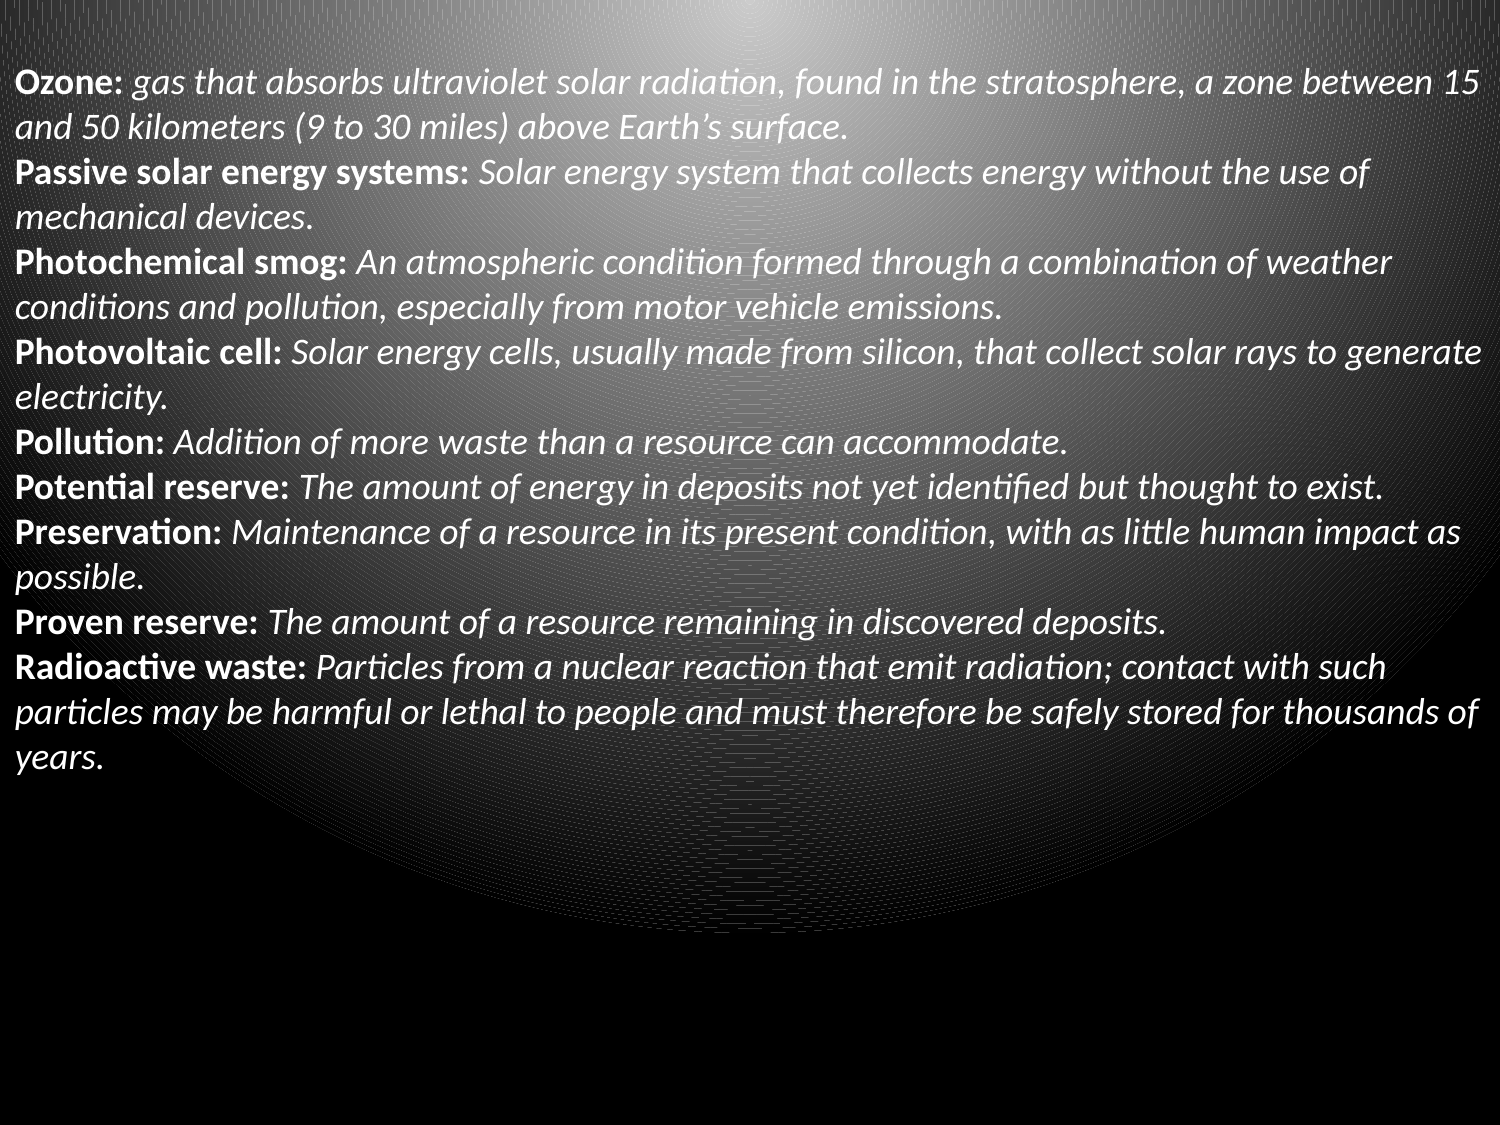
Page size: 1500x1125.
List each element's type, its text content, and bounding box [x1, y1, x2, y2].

text_box Ozone: gas that absorbs ultraviolet solar radiation, found in the stratosphere, a zone between 15 and 50 kilometers (9 to 30 miles) above Earth’s surface. Passive solar energy systems: Solar energy system that collects energy without the use of mechanical devices. Photochemical smog: An atmospheric condition formed through a combination of weather conditions and pollution, especially from motor vehicle emissions. Photovoltaic cell: Solar energy cells, usually made from silicon, that collect solar rays to generate electricity. Pollution: Addition of more waste than a resource can accommodate. Potential reserve: The amount of energy in deposits not yet identified but thought to exist. Preservation: Maintenance of a resource in its present condition, with as little human impact as possible. Proven reserve: The amount of a resource remaining in discovered deposits. Radioactive waste: Particles from a nuclear reaction that emit radiation; contact with such particles may be harmful or lethal to people and must therefore be safely stored for thousands of years. [0, 49, 1500, 875]
